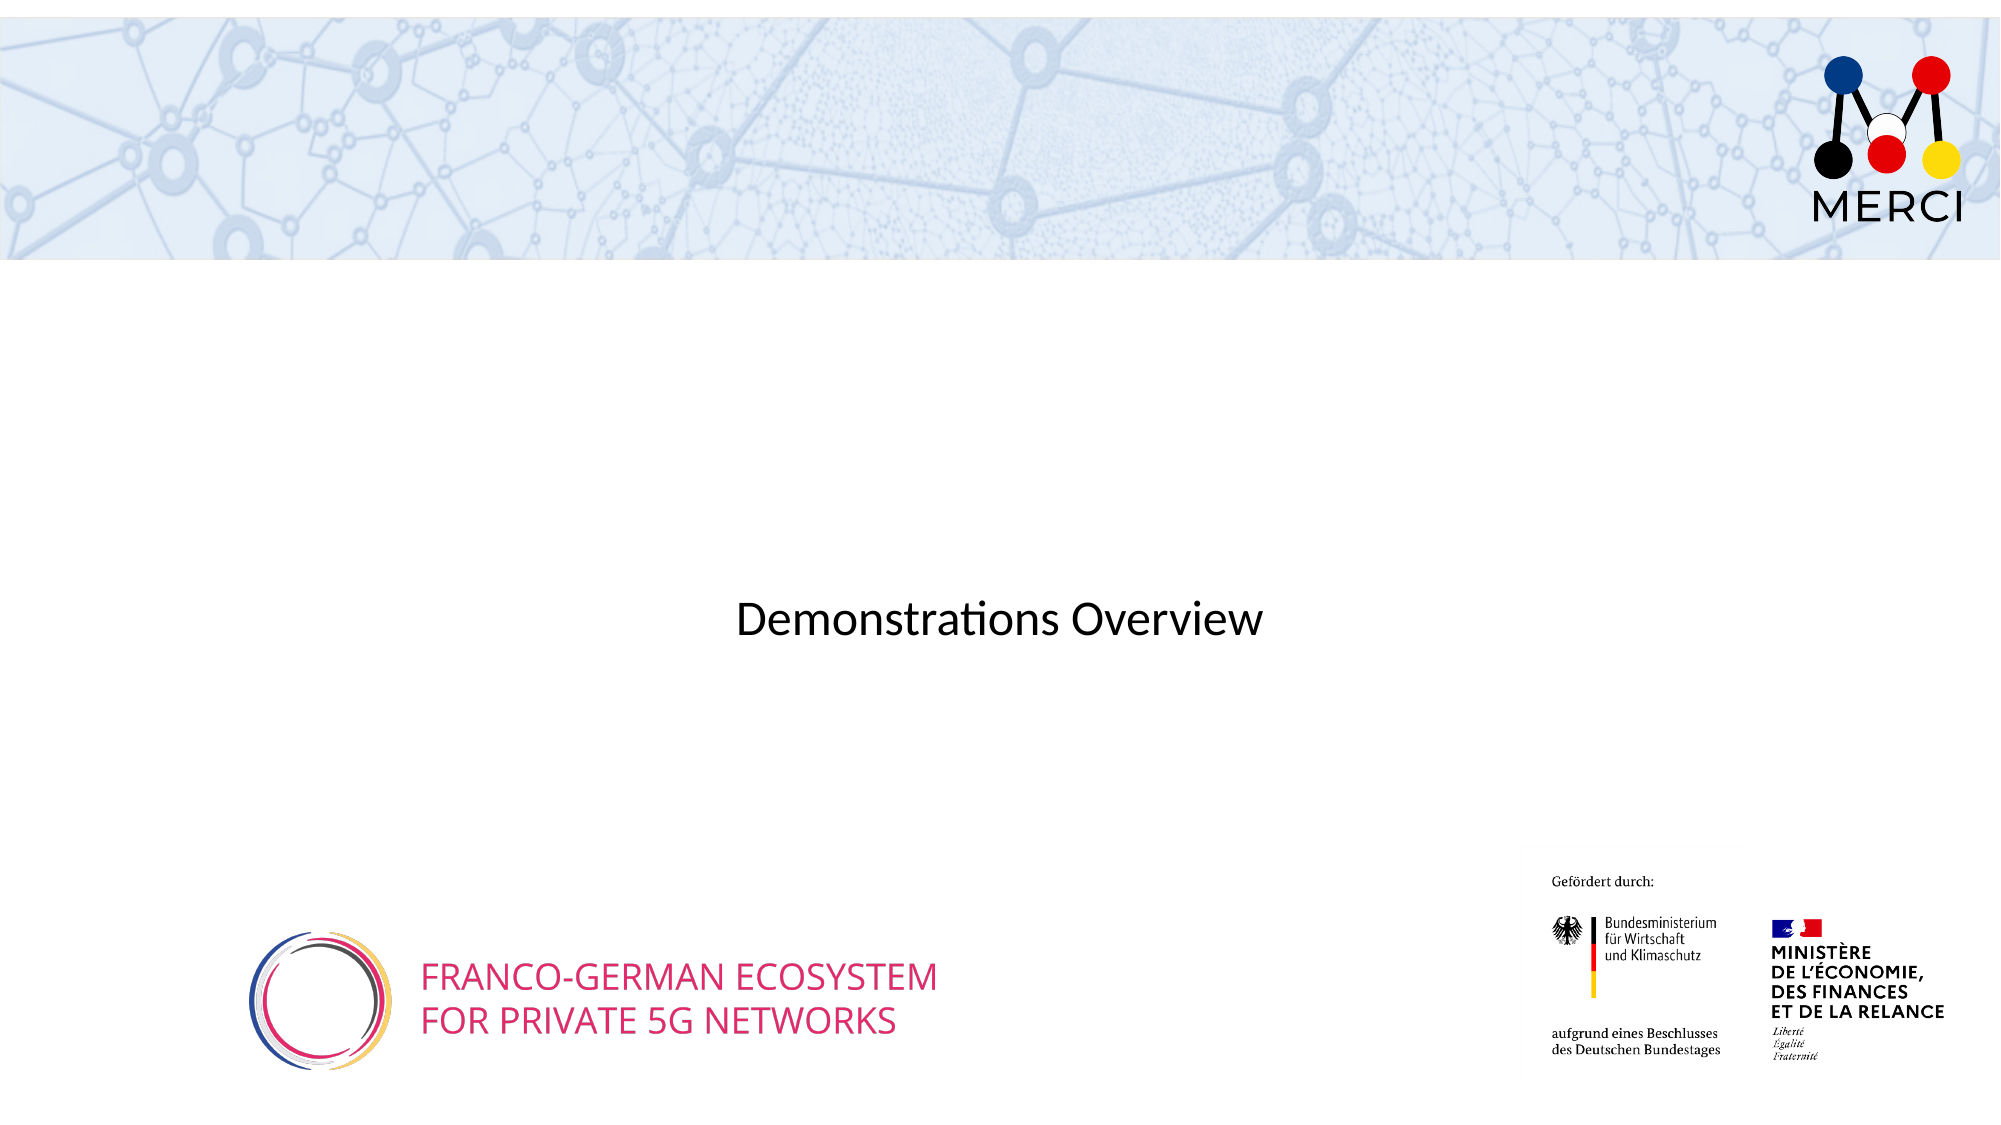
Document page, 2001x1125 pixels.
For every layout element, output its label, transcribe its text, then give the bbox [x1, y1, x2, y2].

picture [249, 932, 935, 1070]
picture [1814, 56, 1961, 222]
picture [1520, 856, 1750, 1084]
picture [1752, 901, 1959, 1077]
subtitle Demonstrations Overview [249, 584, 1750, 856]
